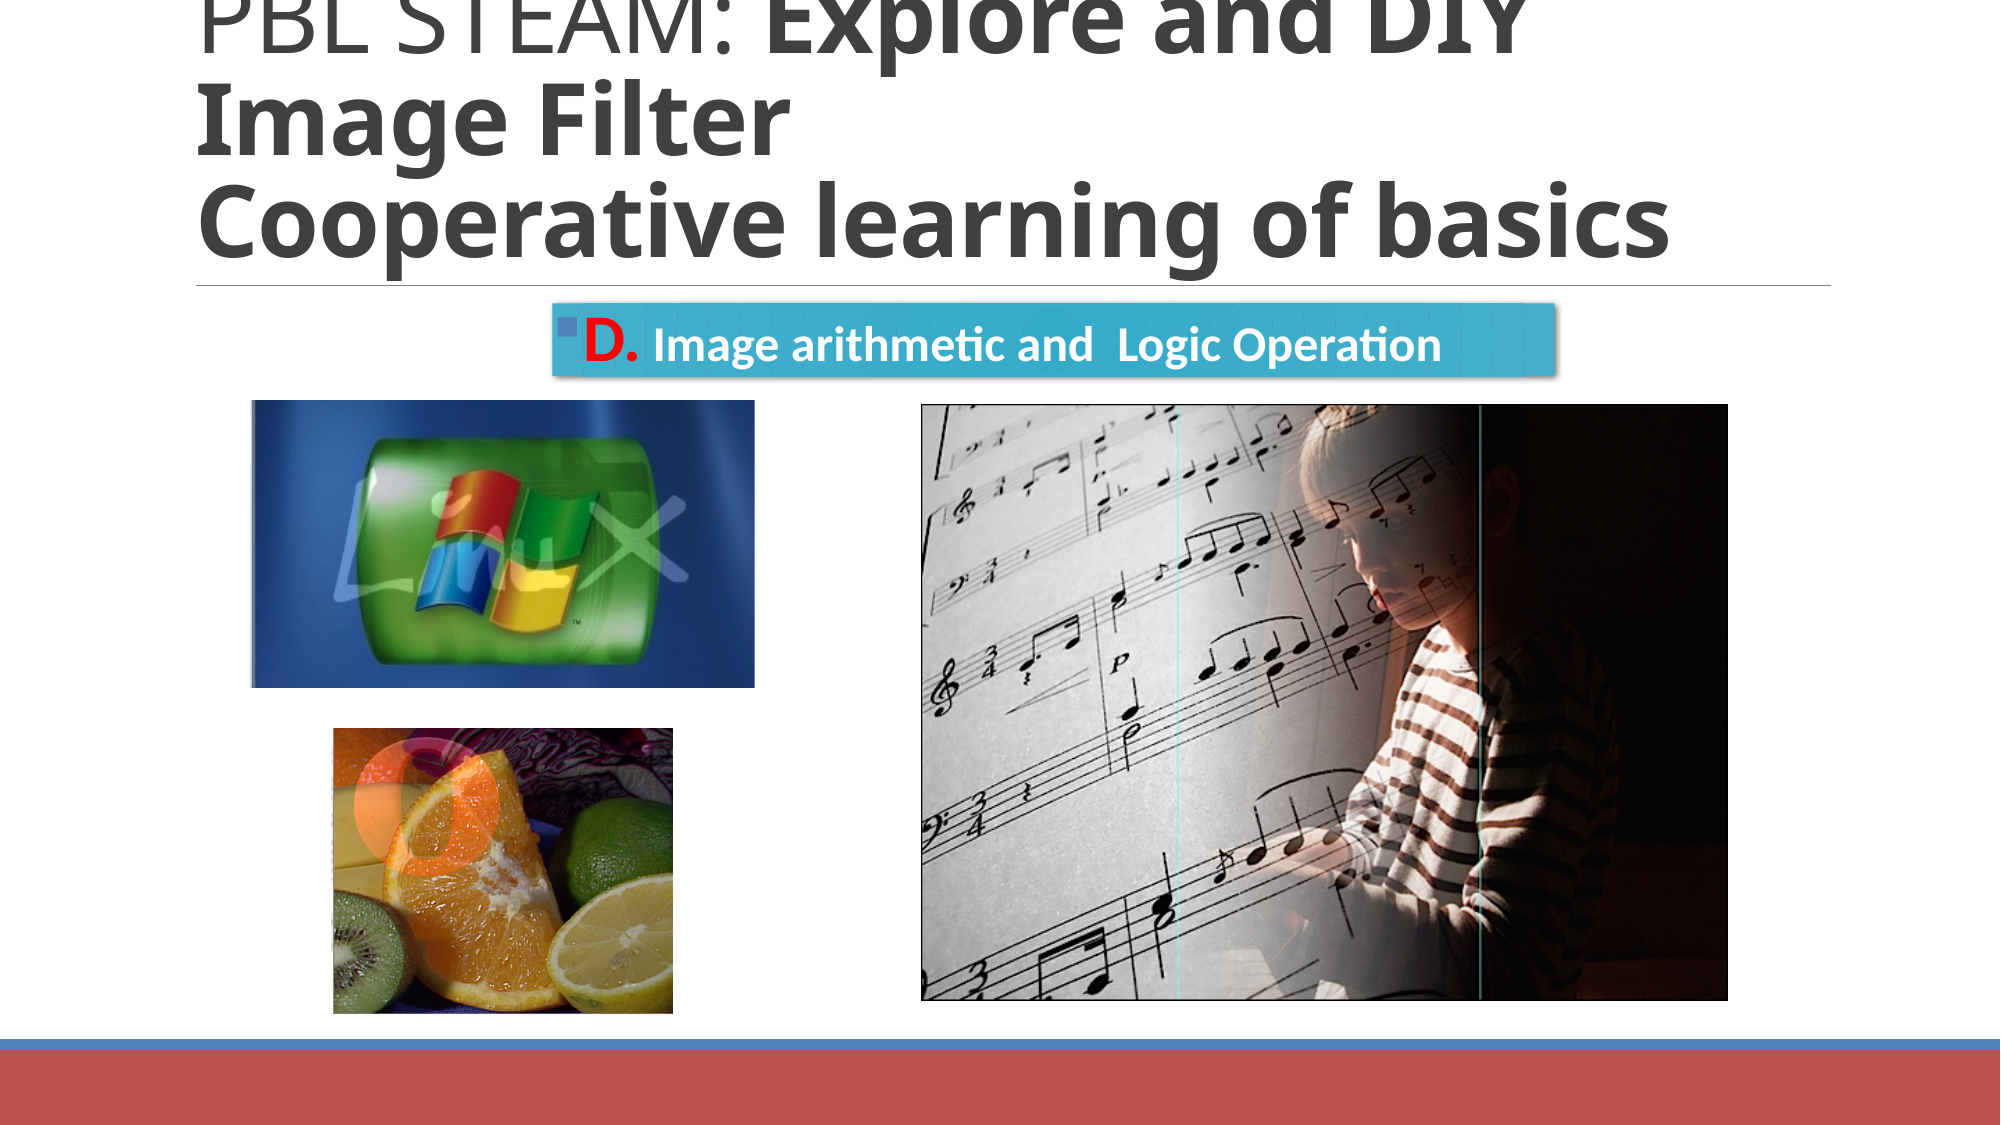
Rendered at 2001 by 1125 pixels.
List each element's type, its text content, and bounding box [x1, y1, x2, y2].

picture [249, 400, 756, 688]
text_box D. Image arithmetic and Logic Operation [552, 303, 1555, 377]
picture [330, 727, 674, 1016]
title PBL STEAM: Explore and DIY Image Filter Cooperative learning of basics [180, 47, 1830, 285]
picture [920, 403, 1728, 1002]
